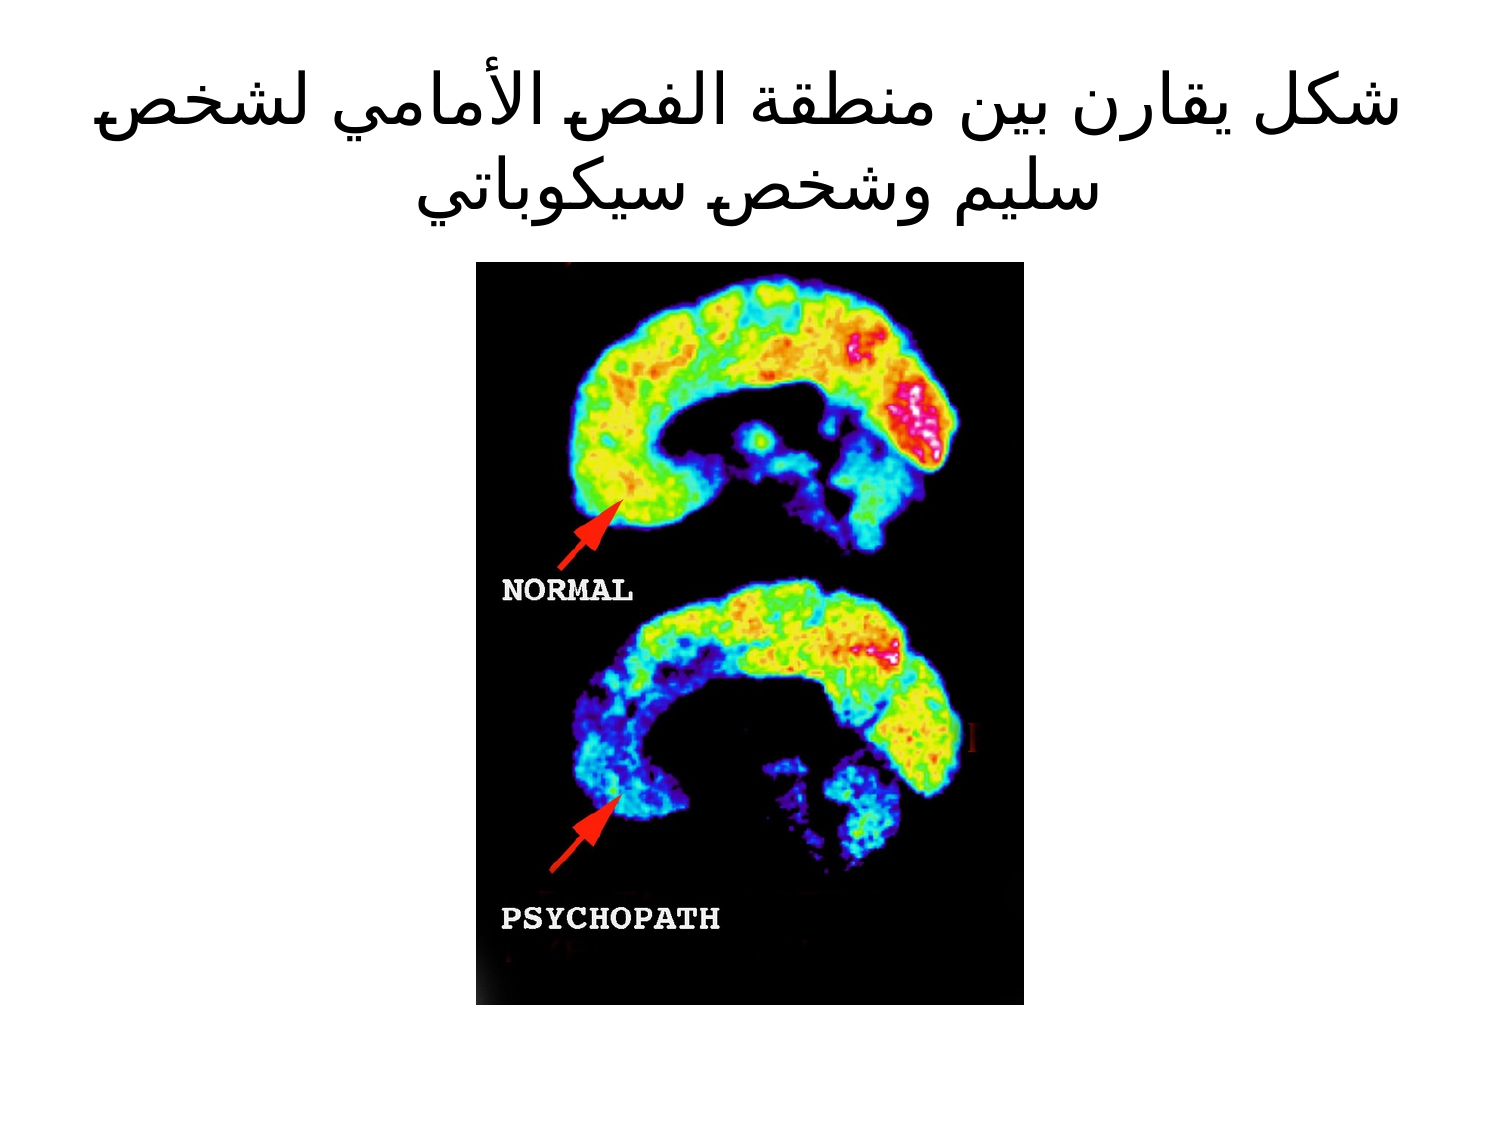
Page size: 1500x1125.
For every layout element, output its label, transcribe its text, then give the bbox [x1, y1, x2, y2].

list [476, 262, 1024, 1006]
title شكل يقارن بين منطقة الفص الأمامي لشخص سليم وشخص سيكوباتي [75, 45, 1425, 233]
